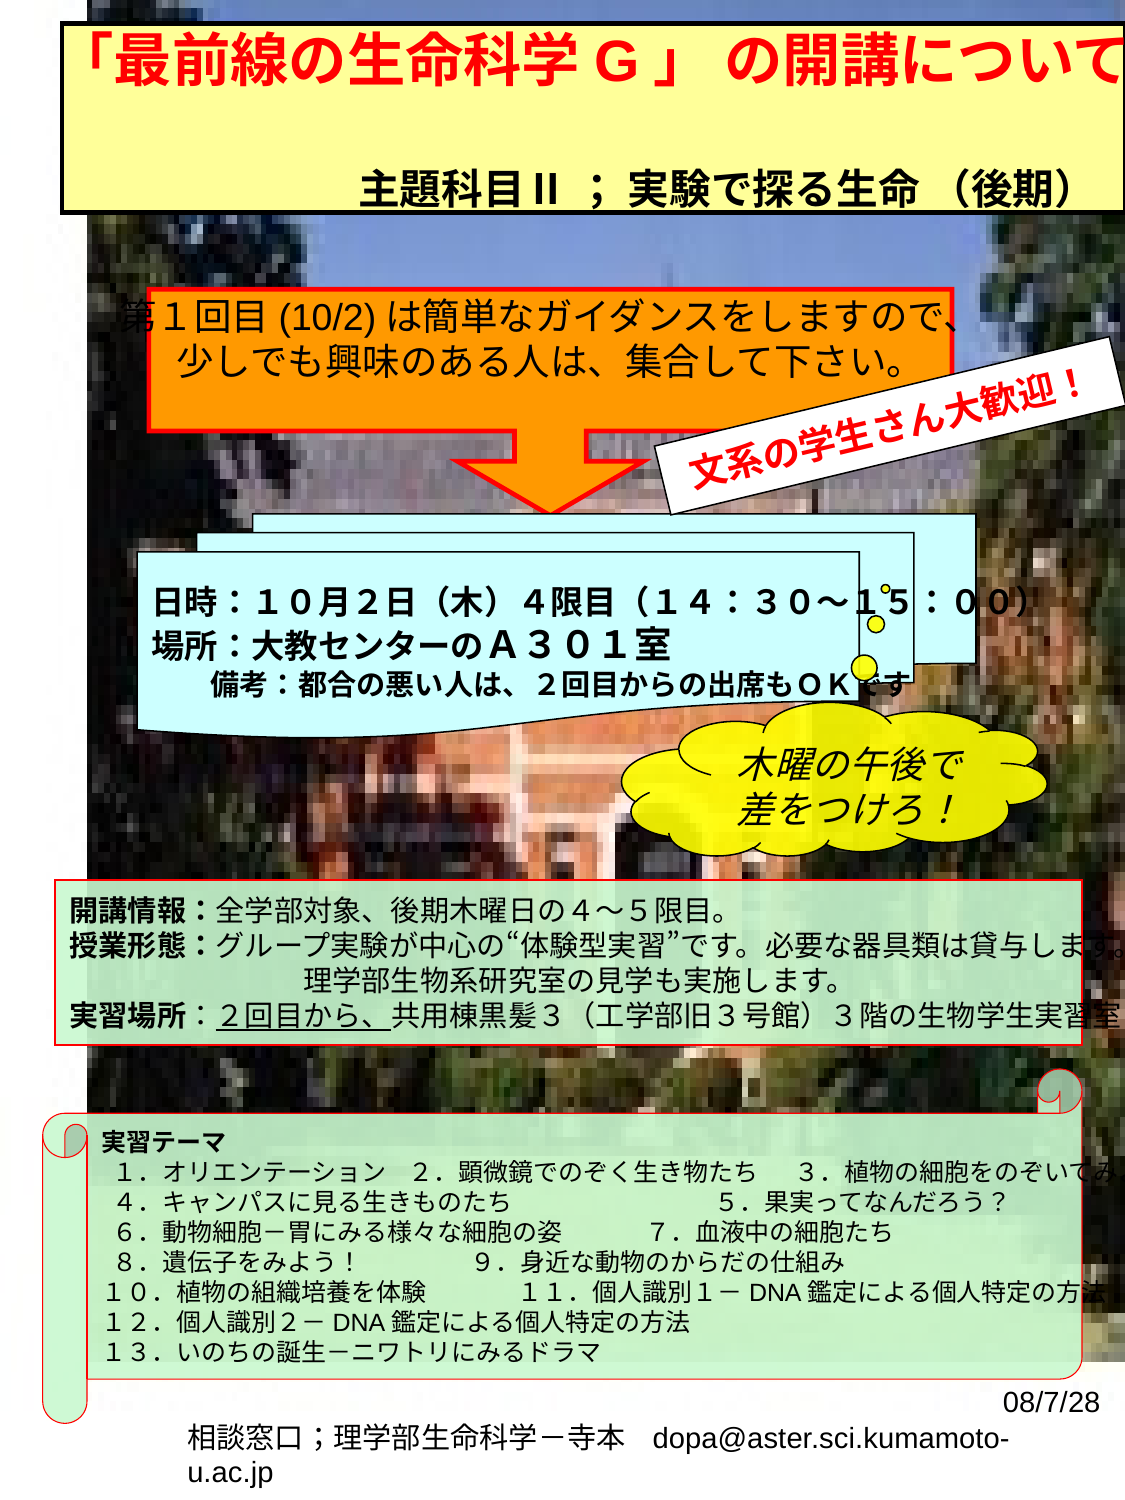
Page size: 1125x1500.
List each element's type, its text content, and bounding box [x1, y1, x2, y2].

picture [0, 0, 1125, 1500]
text_box 第１回目(10/2)は簡単なガイダンスをしますので、 少しでも興味のある人は、集合して下さい。 [148, 289, 953, 513]
text_box 木曜の午後で差をつけろ！ [851, 655, 878, 681]
text_box 実習テーマ １．オリエンテーション ２．顕微鏡でのぞく生き物たち ３．植物の細胞をのぞいてみよう ４．キャンパスに見る生きものたち ５．果実ってなんだろう？ ６．動物細胞－胃にみる様々な細胞の姿 ７．血液中の細胞たち ８．遺伝子をみよう！ ９．身近な動物のからだの仕組み １０．植物の組織培養を体験 １１．個人識別１－DNA鑑定による個人特定の方法 １２．個人識別２－DNA鑑定による個人特定の方法 １３．いのちの誕生－ニワトリにみるドラマ [42, 1068, 1083, 1424]
text_box 日時：１０月２日（木）４限目（１４：３０～１５：００） 場所：大教センターのＡ３０１室 備考：都合の悪い人は、２回目からの出席もＯＫです [137, 513, 977, 738]
picture [557, 431, 712, 513]
text_box 「最前線の生命科学G」 の開講について 主題科目Ⅱ ； 実験で探る生命 （後期） [61, 23, 1125, 213]
text_box 文系の学生さん大歓迎！ [654, 336, 1125, 515]
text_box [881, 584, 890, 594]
text_box 木曜の午後で差をつけろ！ [867, 615, 885, 633]
text_box 相談窓口；理学部生命科学－寺本 dopa@aster.sci.kumamoto-u.ac.jp http://www.geocities.jp/teraken2004/ [172, 1411, 1094, 1500]
text_box 開講情報：全学部対象、後期木曜日の４～５限目。 授業形態：グループ実験が中心の“体験型実習”です。必要な器具類は貸与します。 理学部生物系研究室の見学も実施します。 実習場所：２回目から、共用棟黒髪３（工学部旧３号館）３階の生物学生実習室 [54, 879, 1083, 1046]
text_box 08/7/28 [988, 1375, 1116, 1426]
text_box 木曜の午後で差をつけろ！ [621, 702, 1048, 857]
